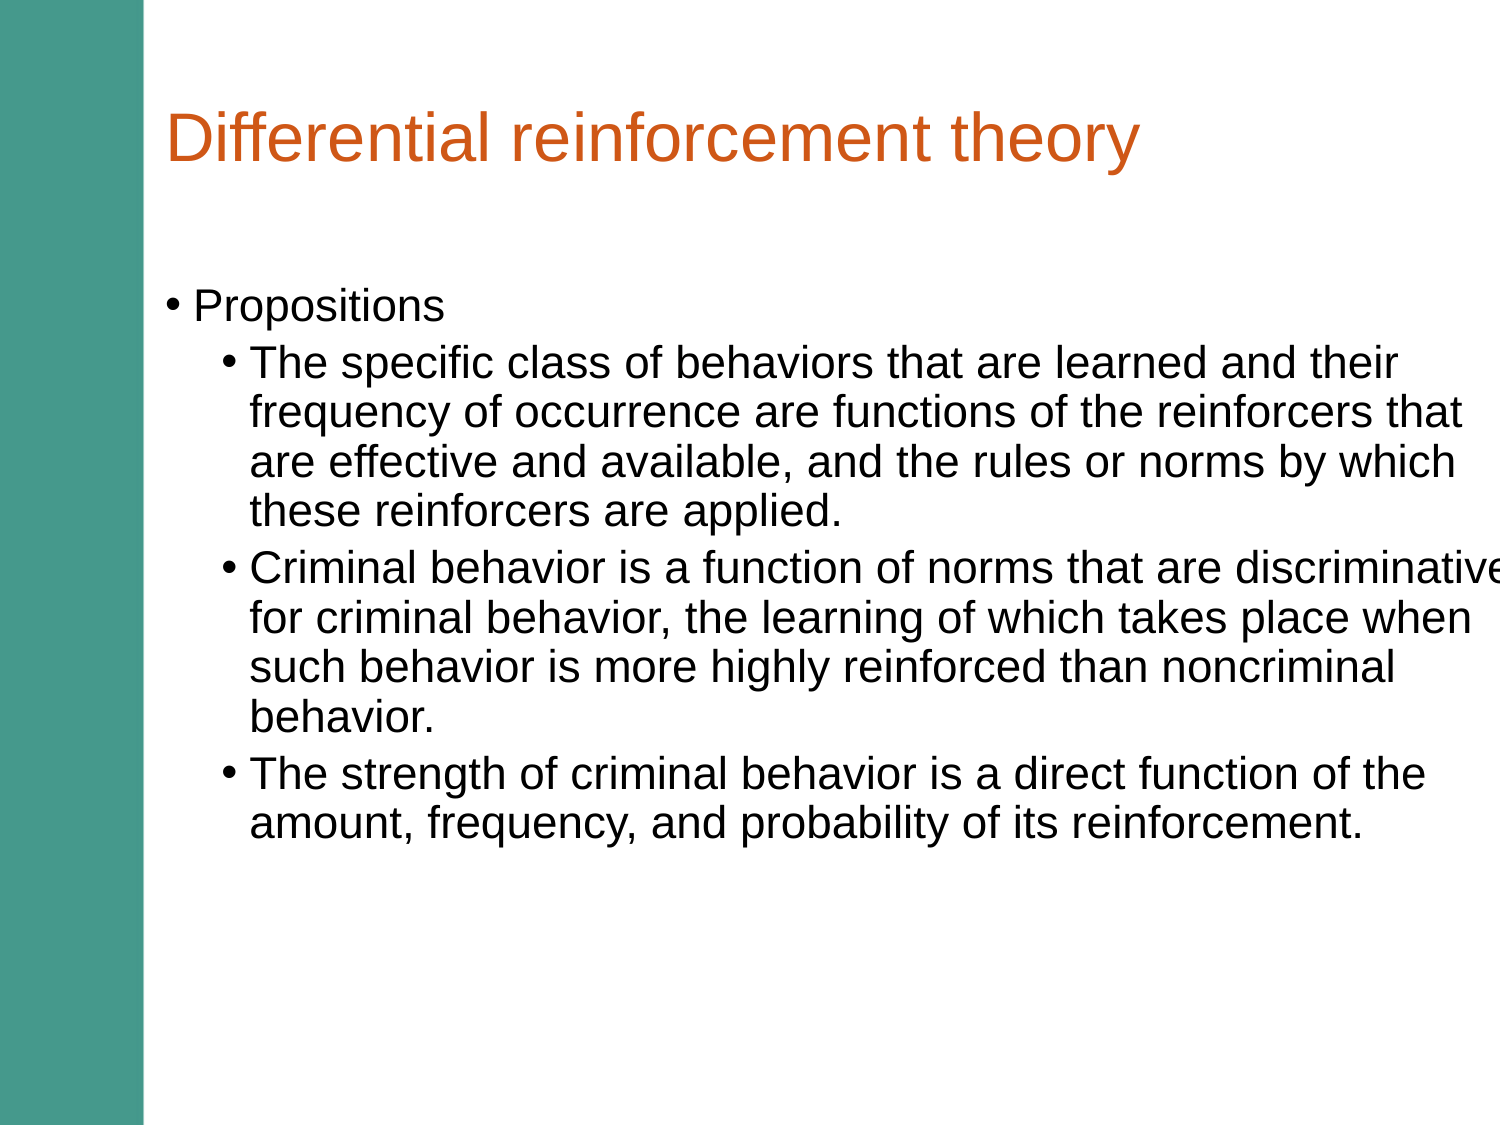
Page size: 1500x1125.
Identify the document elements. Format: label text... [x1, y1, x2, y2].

title Differential reinforcement theory [150, 62, 1444, 216]
picture [0, 0, 1500, 1125]
list Propositions The specific class of behaviors that are learned and their frequency of occurrence are functions of the reinforcers that are effective and available, and the rules or norms by which these reinforcers are applied. Criminal behavior is a function of norms that are discriminative for criminal behavior, the learning of which takes place when such behavior is more highly reinforced than noncriminal behavior. The strength of criminal behavior is a direct function of the amount, frequency, and probability of its reinforcement. [150, 274, 1500, 1049]
